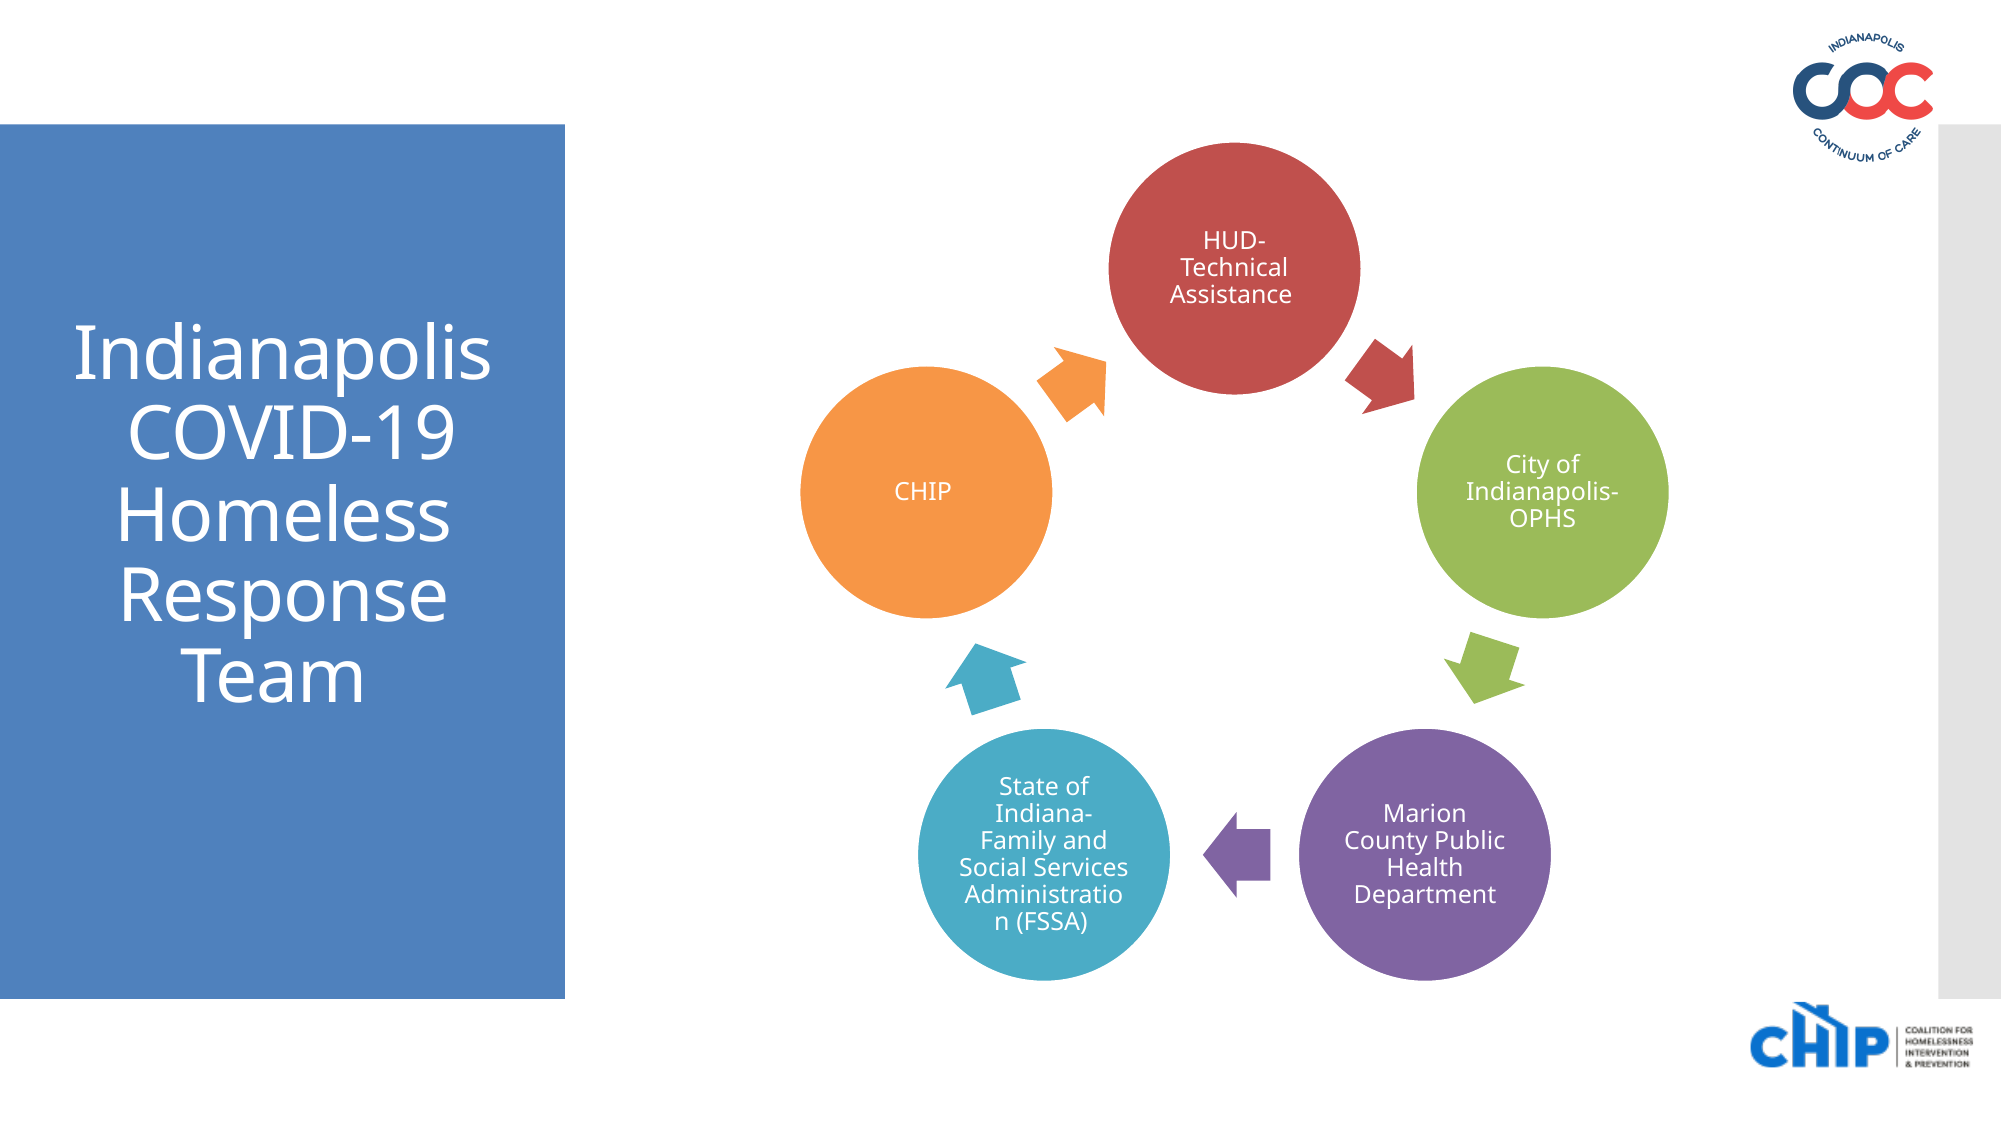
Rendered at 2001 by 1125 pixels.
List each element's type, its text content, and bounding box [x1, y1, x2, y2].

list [634, 141, 1835, 982]
picture [1792, 28, 1933, 170]
title Indianapolis COVID-19 Homeless Response Team [41, 184, 525, 940]
picture [1749, 922, 1976, 1125]
